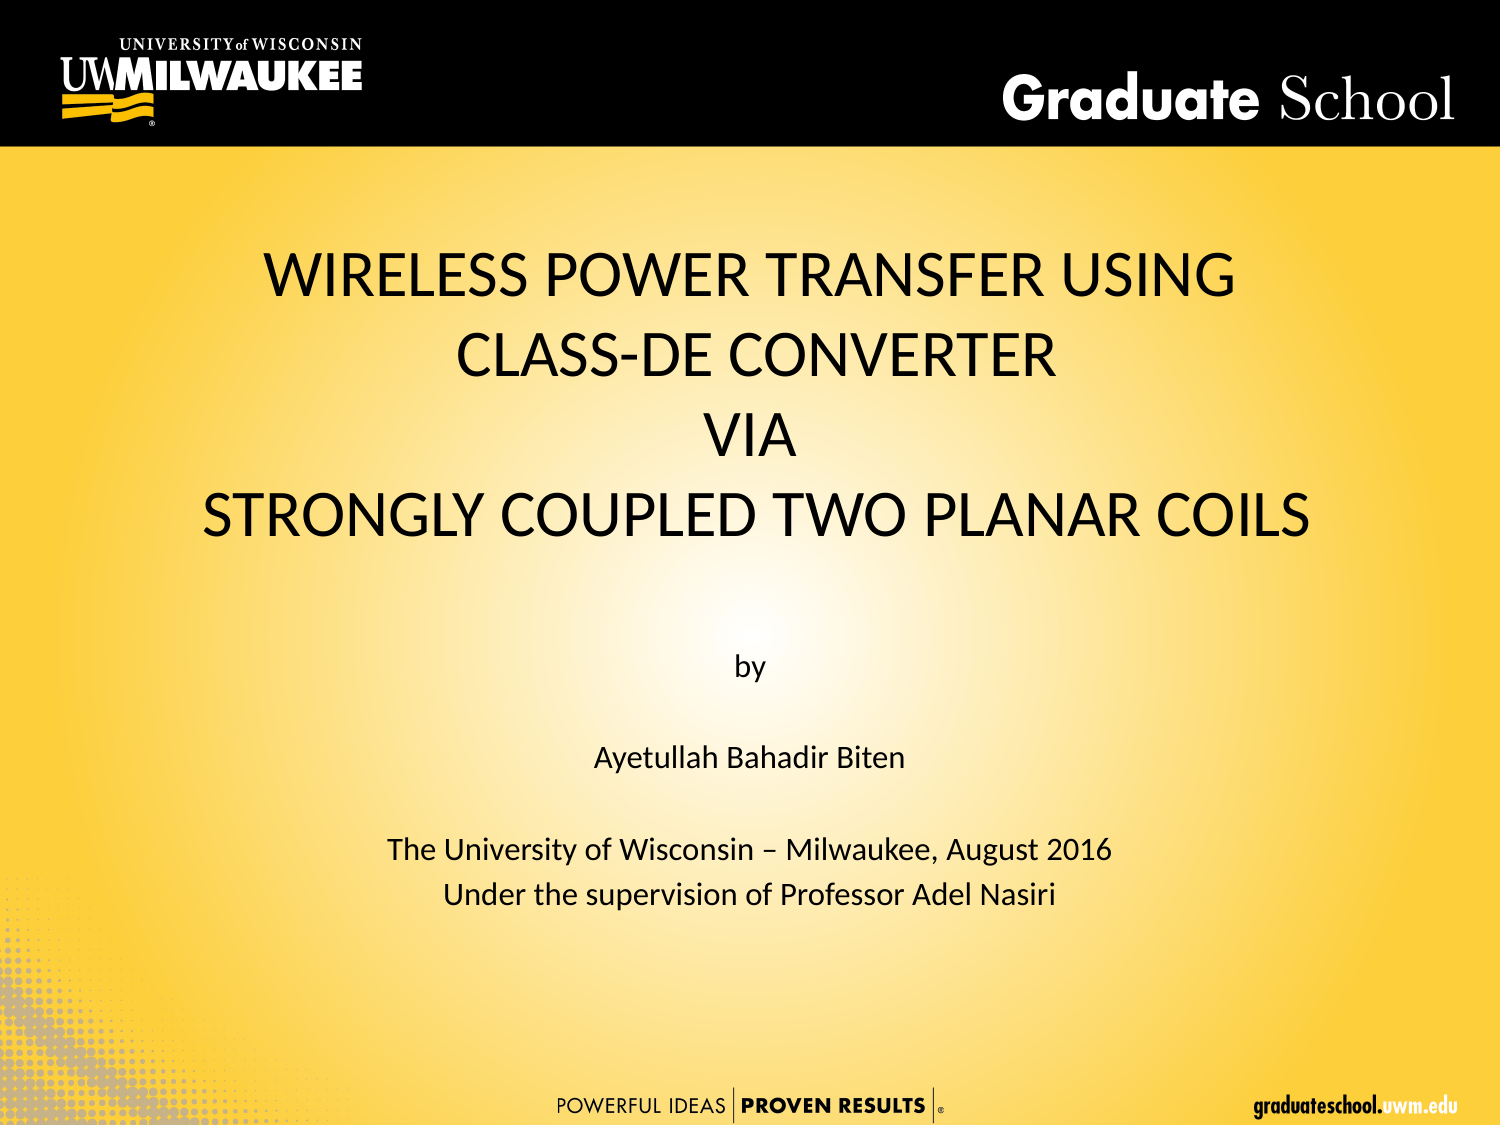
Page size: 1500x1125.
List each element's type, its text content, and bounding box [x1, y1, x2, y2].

subtitle by Ayetullah Bahadir Biten The University of Wisconsin – Milwaukee, August 2016 Under the supervision of Professor Adel Nasiri [225, 637, 1275, 925]
picture [0, 0, 1500, 1125]
title WIRELESS POWER TRANSFER USING CLASS-DE CONVERTER VIA STRONGLY COUPLED TWO PLANAR COILS [112, 189, 1388, 591]
